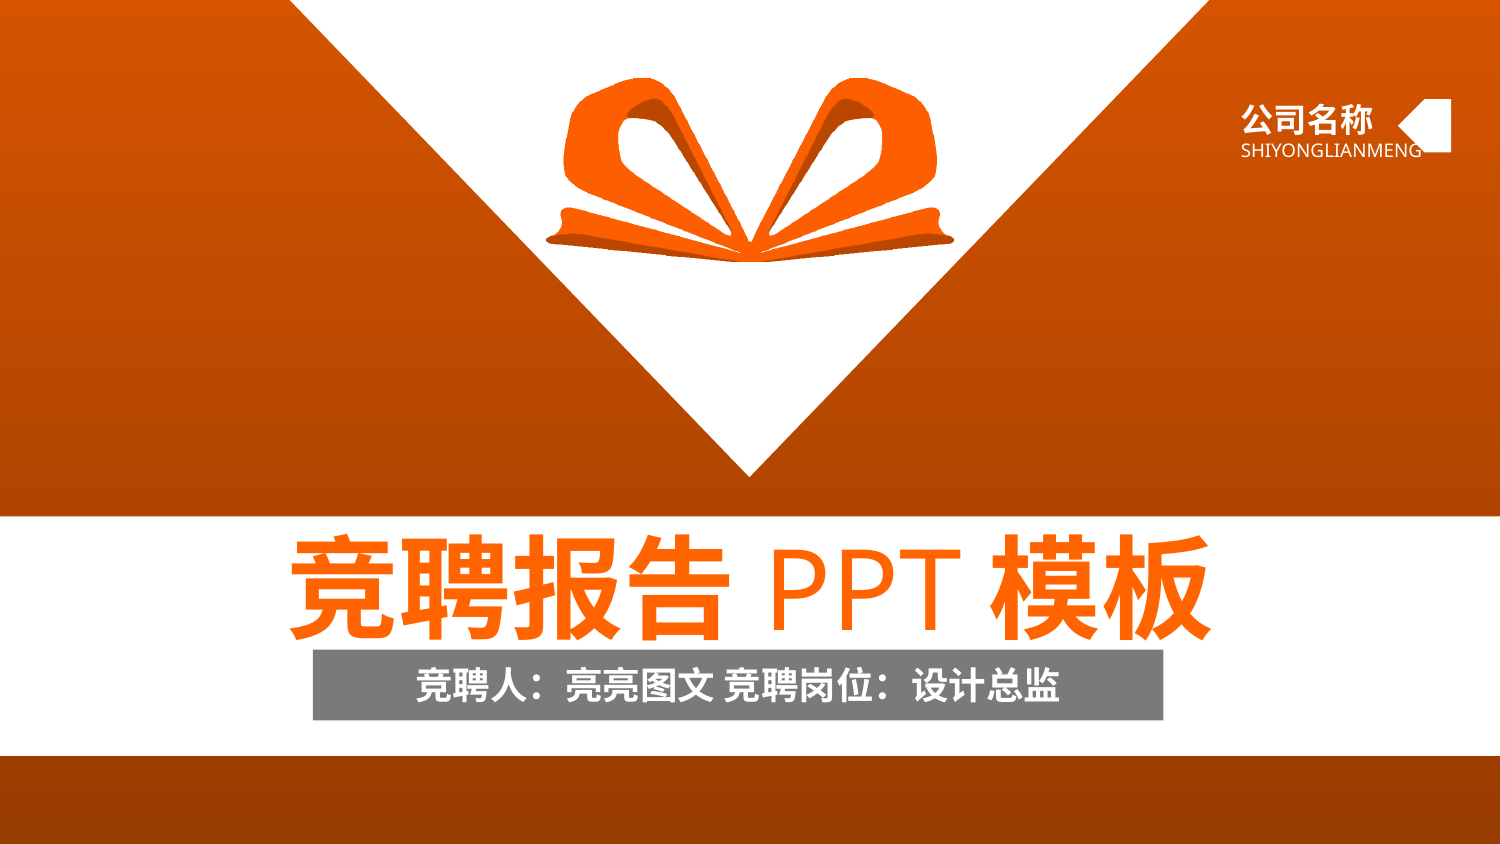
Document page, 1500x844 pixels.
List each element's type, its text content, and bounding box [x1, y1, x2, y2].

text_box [312, 649, 1164, 721]
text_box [1245, 91, 1452, 171]
text_box [0, 758, 1500, 844]
text_box [0, 0, 1500, 514]
text_box 竞聘报告PPT模板 [0, 516, 1500, 655]
text_box [287, 0, 1212, 263]
text_box [546, 270, 951, 480]
text_box [0, 655, 1500, 758]
picture [545, 78, 955, 262]
